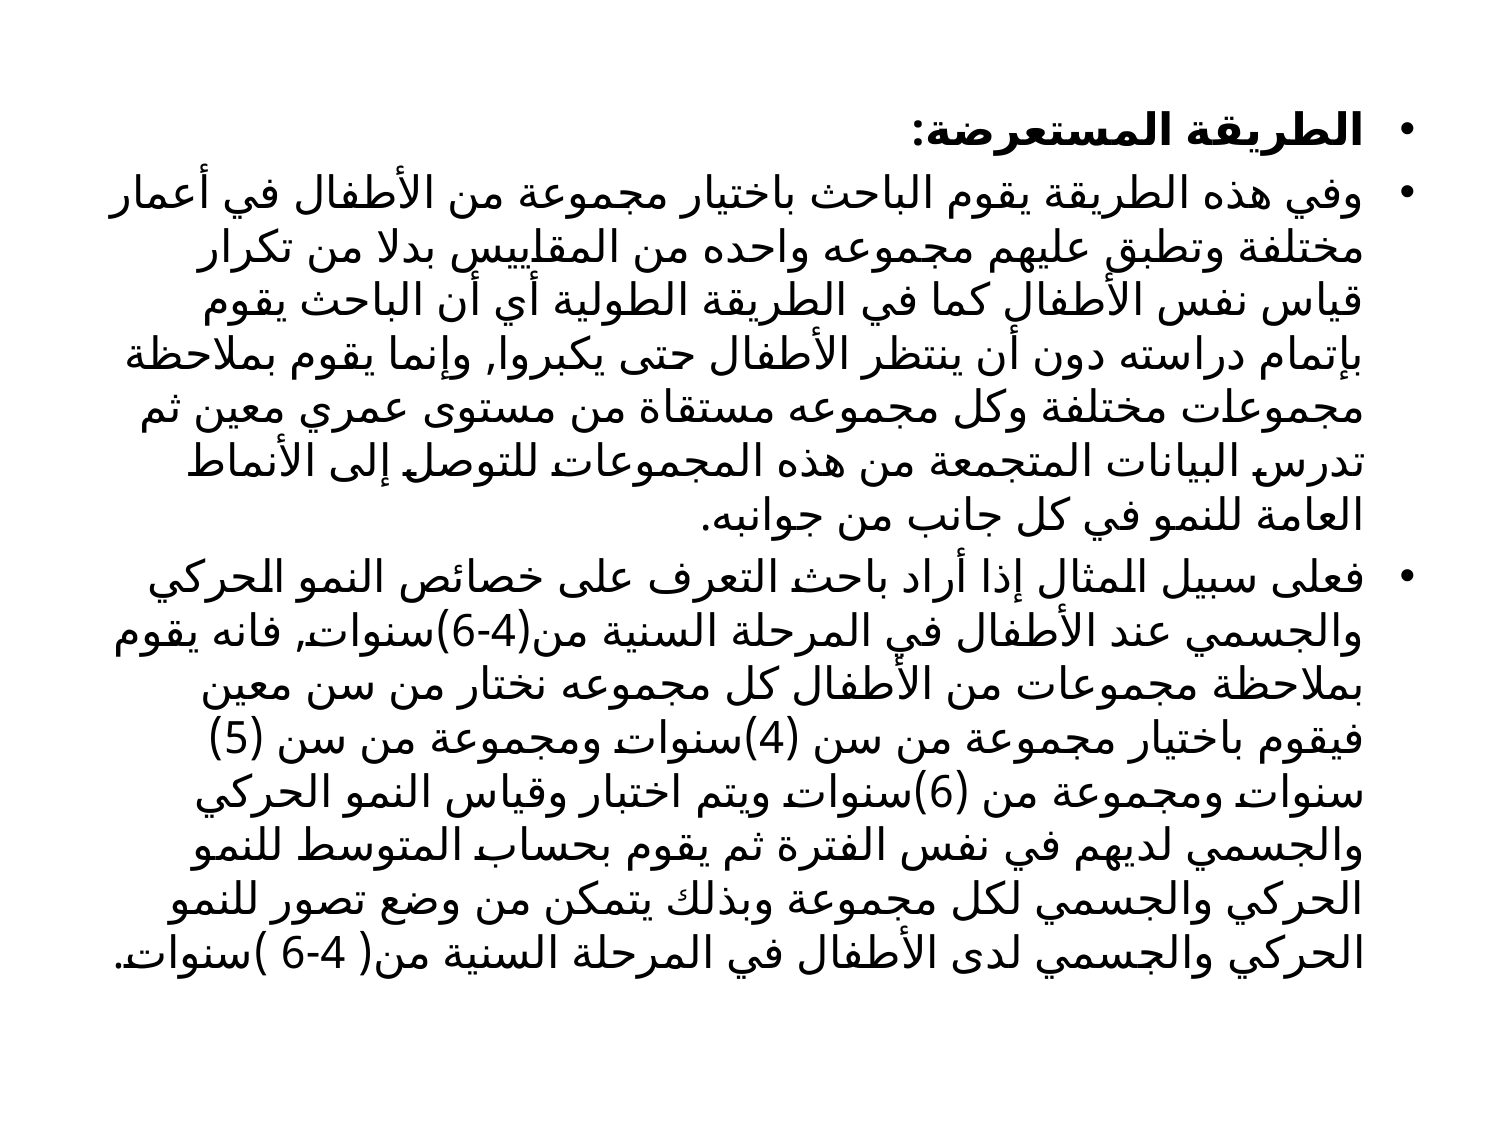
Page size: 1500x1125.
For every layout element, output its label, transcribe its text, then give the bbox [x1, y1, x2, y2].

list الطريقة المستعرضة: وفي هذه الطريقة يقوم الباحث باختيار مجموعة من الأطفال في أعمار مختلفة وتطبق عليهم مجموعه واحده من المقاييس بدلا من تكرار قياس نفس الأطفال كما في الطريقة الطولية أي أن الباحث يقوم بإتمام دراسته دون أن ينتظر الأطفال حتى يكبروا, وإنما يقوم بملاحظة مجموعات مختلفة وكل مجموعه مستقاة من مستوى عمري معين ثم تدرس البيانات المتجمعة من هذه المجموعات للتوصل إلى الأنماط العامة للنمو في كل جانب من جوانبه. فعلى سبيل المثال إذا أراد باحث التعرف على خصائص النمو الحركي والجسمي عند الأطفال في المرحلة السنية من(4-6)سنوات, فانه يقوم بملاحظة مجموعات من الأطفال كل مجموعه نختار من سن معين فيقوم باختيار مجموعة من سن (4)سنوات ومجموعة من سن (5) سنوات ومجموعة من (6)سنوات ويتم اختبار وقياس النمو الحركي والجسمي لديهم في نفس الفترة ثم يقوم بحساب المتوسط للنمو الحركي والجسمي لكل مجموعة وبذلك يتمكن من وضع تصور للنمو الحركي والجسمي لدى الأطفال في المرحلة السنية من( 4-6 )سنوات. [75, 93, 1425, 1005]
